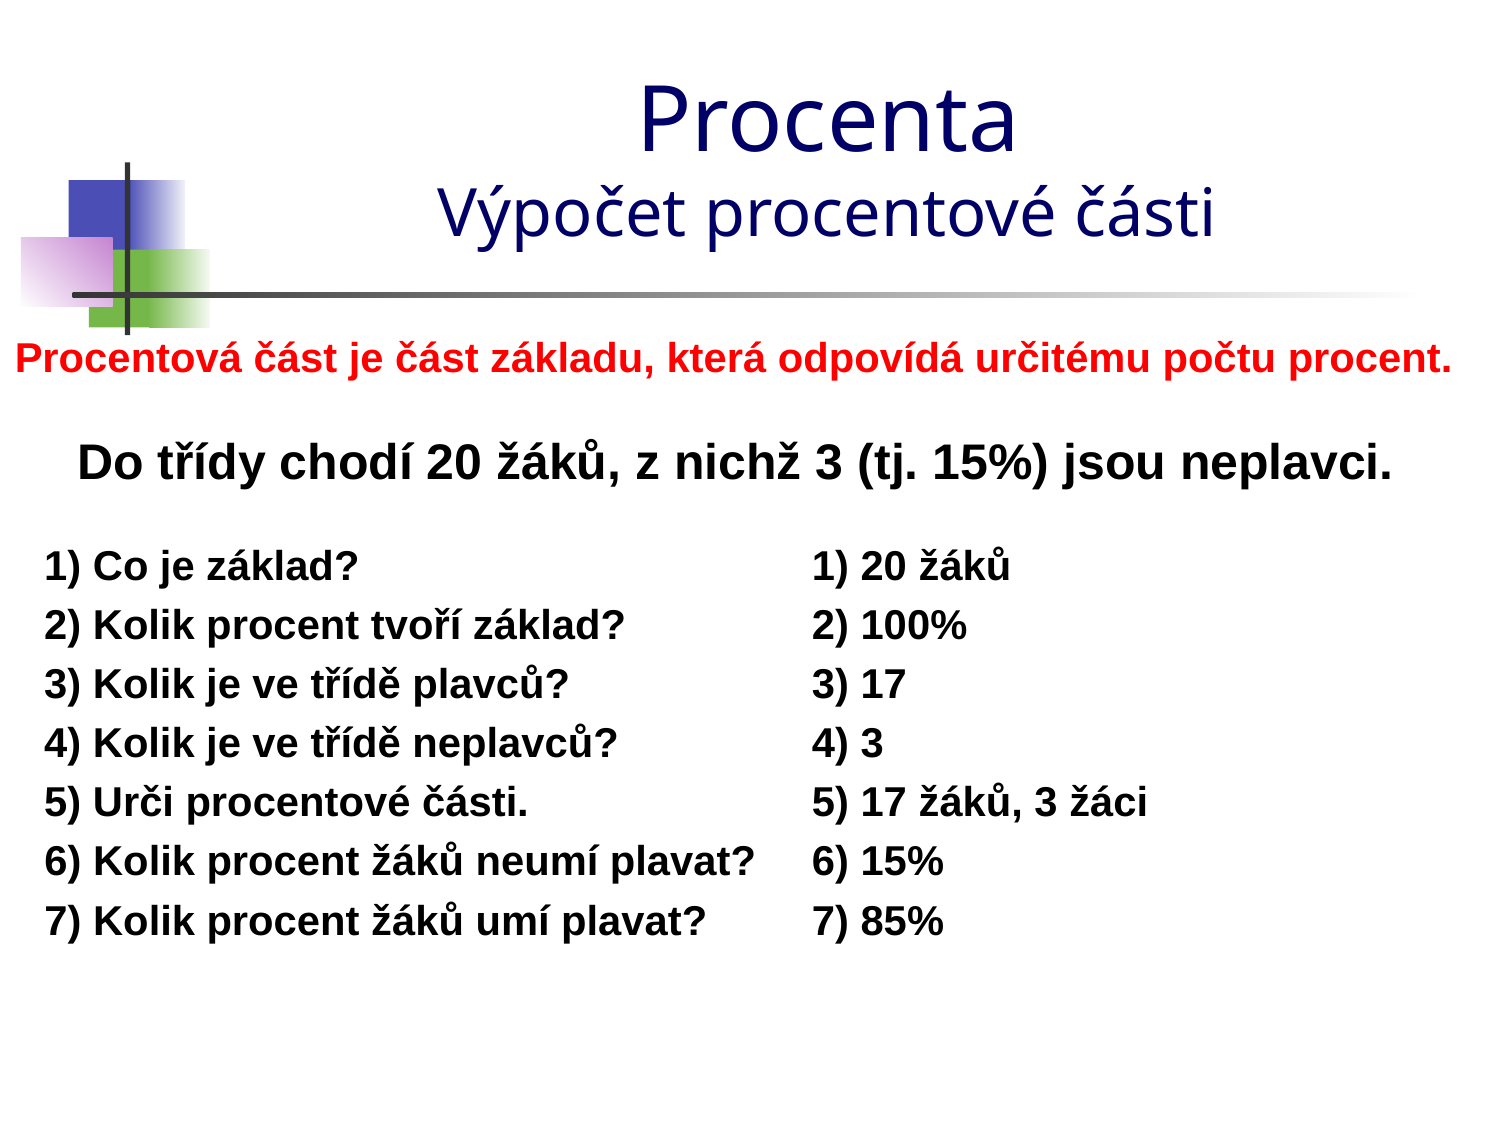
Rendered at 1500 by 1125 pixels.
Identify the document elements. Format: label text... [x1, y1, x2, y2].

text_box 5) Urči procentové části. [29, 767, 639, 826]
text_box 2) 100% [797, 590, 1454, 656]
text_box 7) 85% [797, 885, 1254, 951]
title Procenta Výpočet procentové části [188, 34, 1468, 276]
text_box 6) 15% [797, 826, 1449, 892]
text_box 3) Kolik je ve třídě plavců? [29, 649, 639, 708]
text_box 4) Kolik je ve třídě neplavců? [29, 708, 639, 767]
text_box 2) Kolik procent tvoří základ? [29, 590, 687, 656]
text_box 3) 17 [797, 649, 1407, 708]
text_box 1) 20 žáků [797, 531, 1254, 590]
text_box 7) Kolik procent žáků umí plavat? [29, 885, 797, 951]
text_box Do třídy chodí 20 žáků, z nichž 3 (tj. 15%) jsou neplavci. [62, 422, 1438, 497]
text_box 6) Kolik procent žáků neumí plavat? [29, 826, 797, 885]
text_box 4) 3 [797, 708, 1407, 767]
text_box 1) Co je základ? [29, 531, 486, 590]
text_box Procentová část je část základu, která odpovídá určitému počtu procent. [0, 323, 1500, 389]
text_box 5) 17 žáků, 3 žáci [797, 767, 1407, 826]
